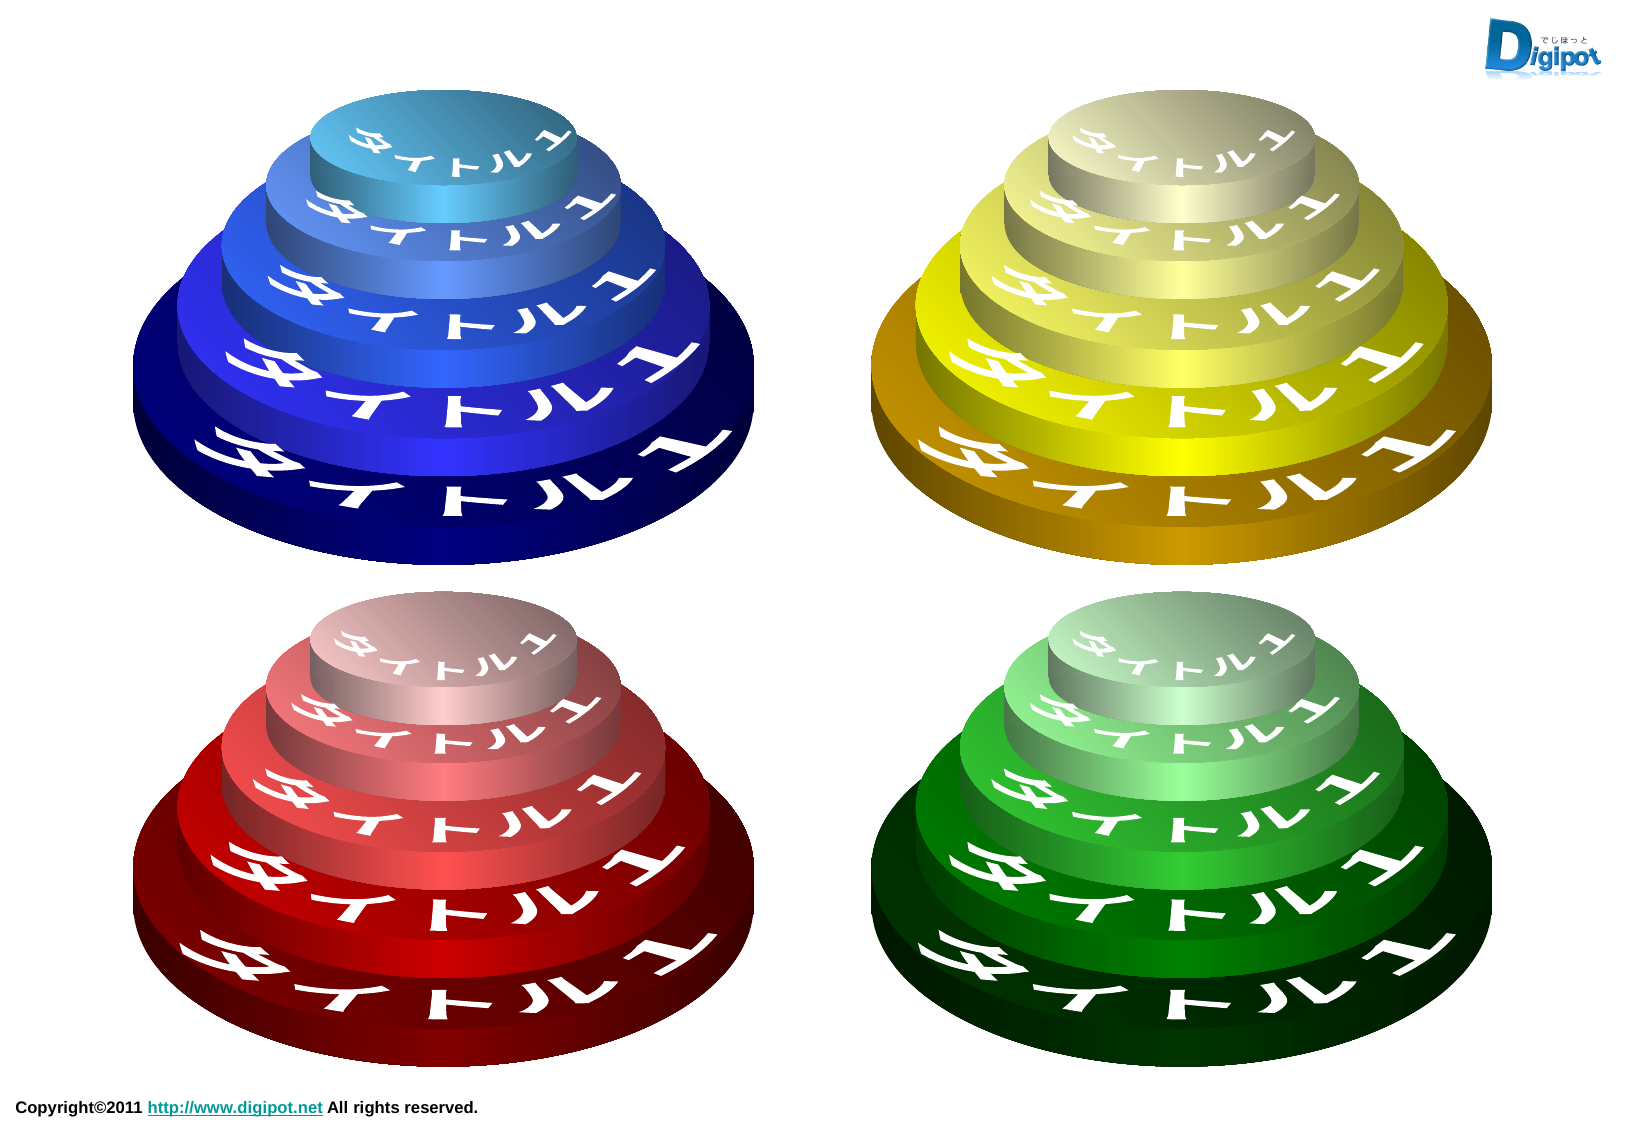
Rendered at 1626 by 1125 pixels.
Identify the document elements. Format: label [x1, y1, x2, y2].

text_box [871, 591, 1492, 1067]
text_box [133, 90, 754, 565]
picture [1485, 18, 1602, 82]
text_box [133, 591, 754, 1067]
text_box [871, 90, 1492, 565]
